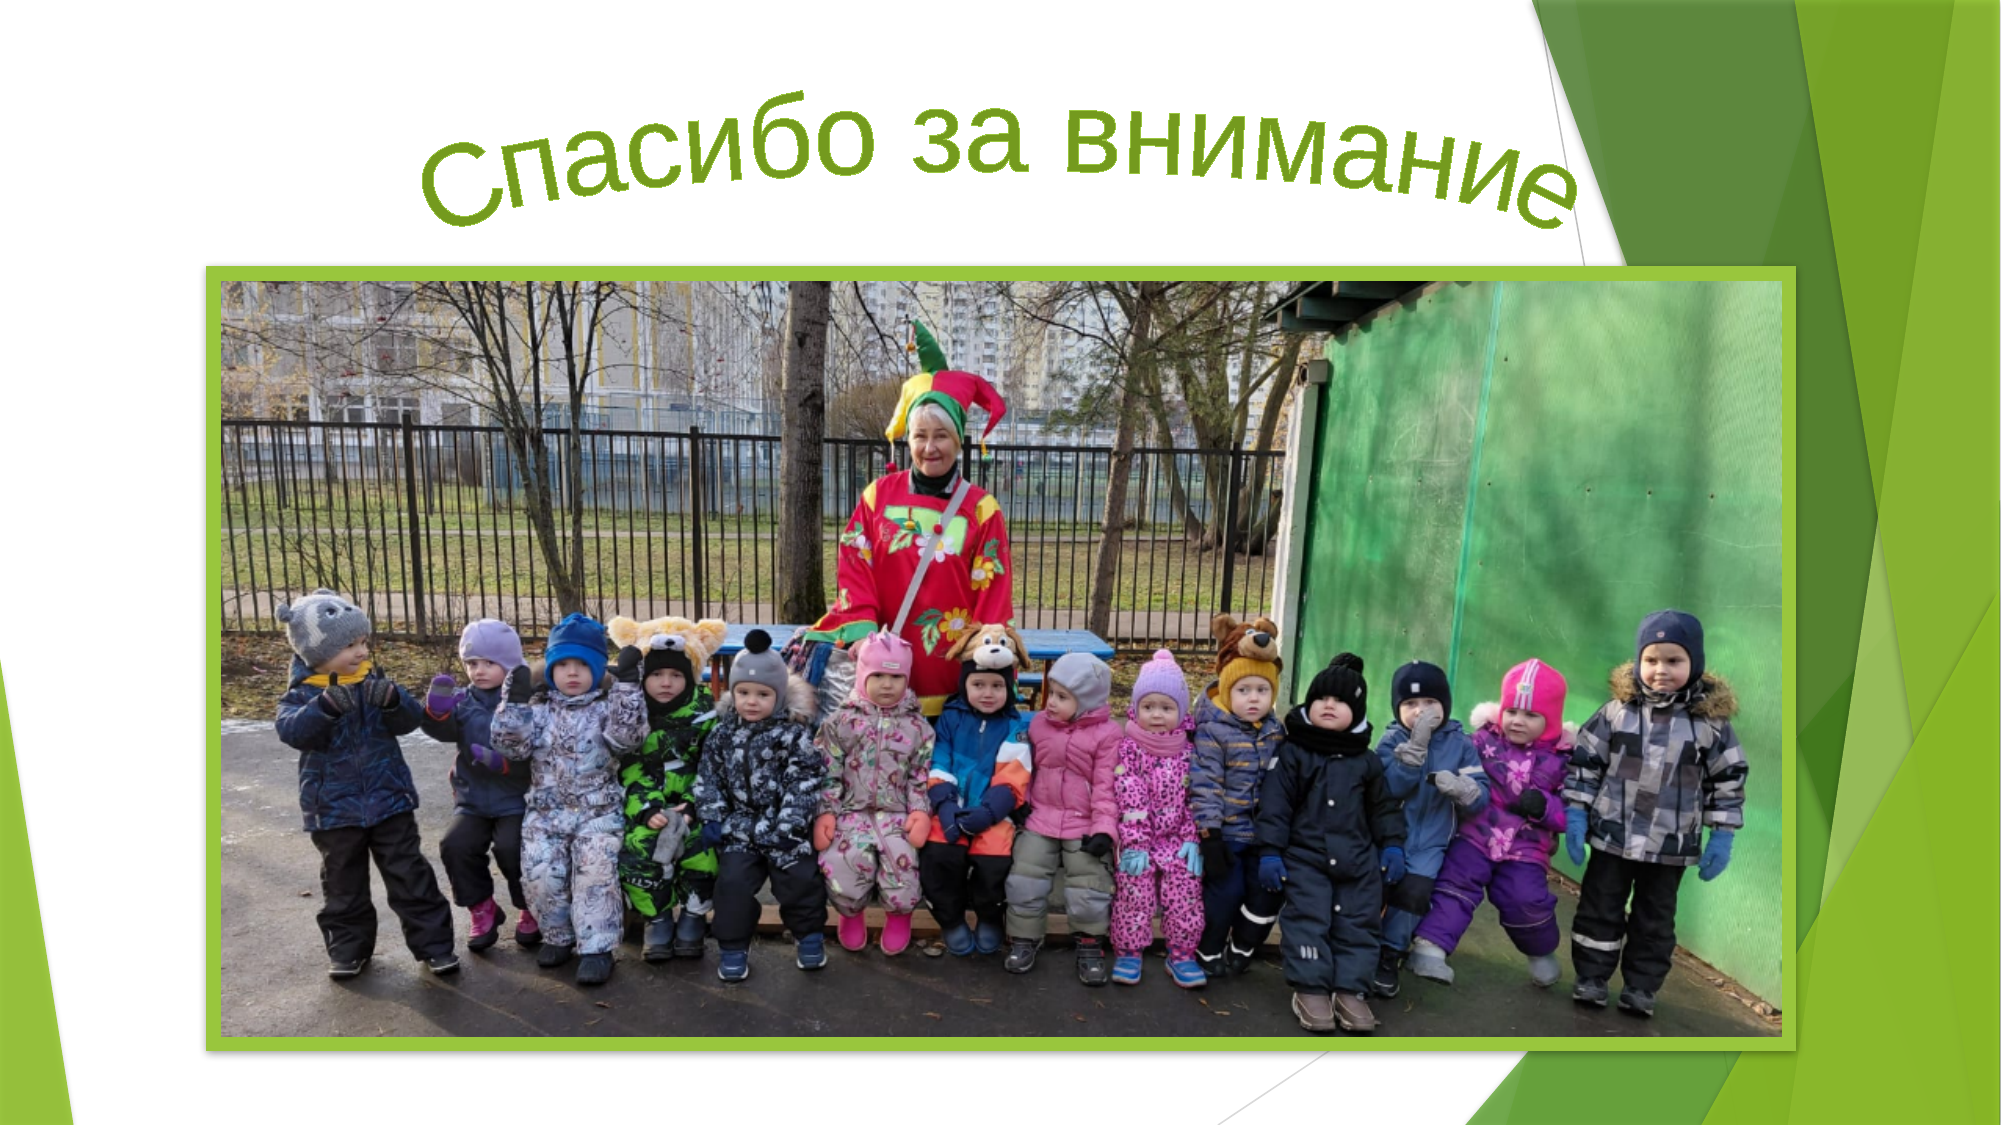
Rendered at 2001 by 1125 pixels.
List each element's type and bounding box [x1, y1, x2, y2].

picture [220, 280, 1783, 1038]
